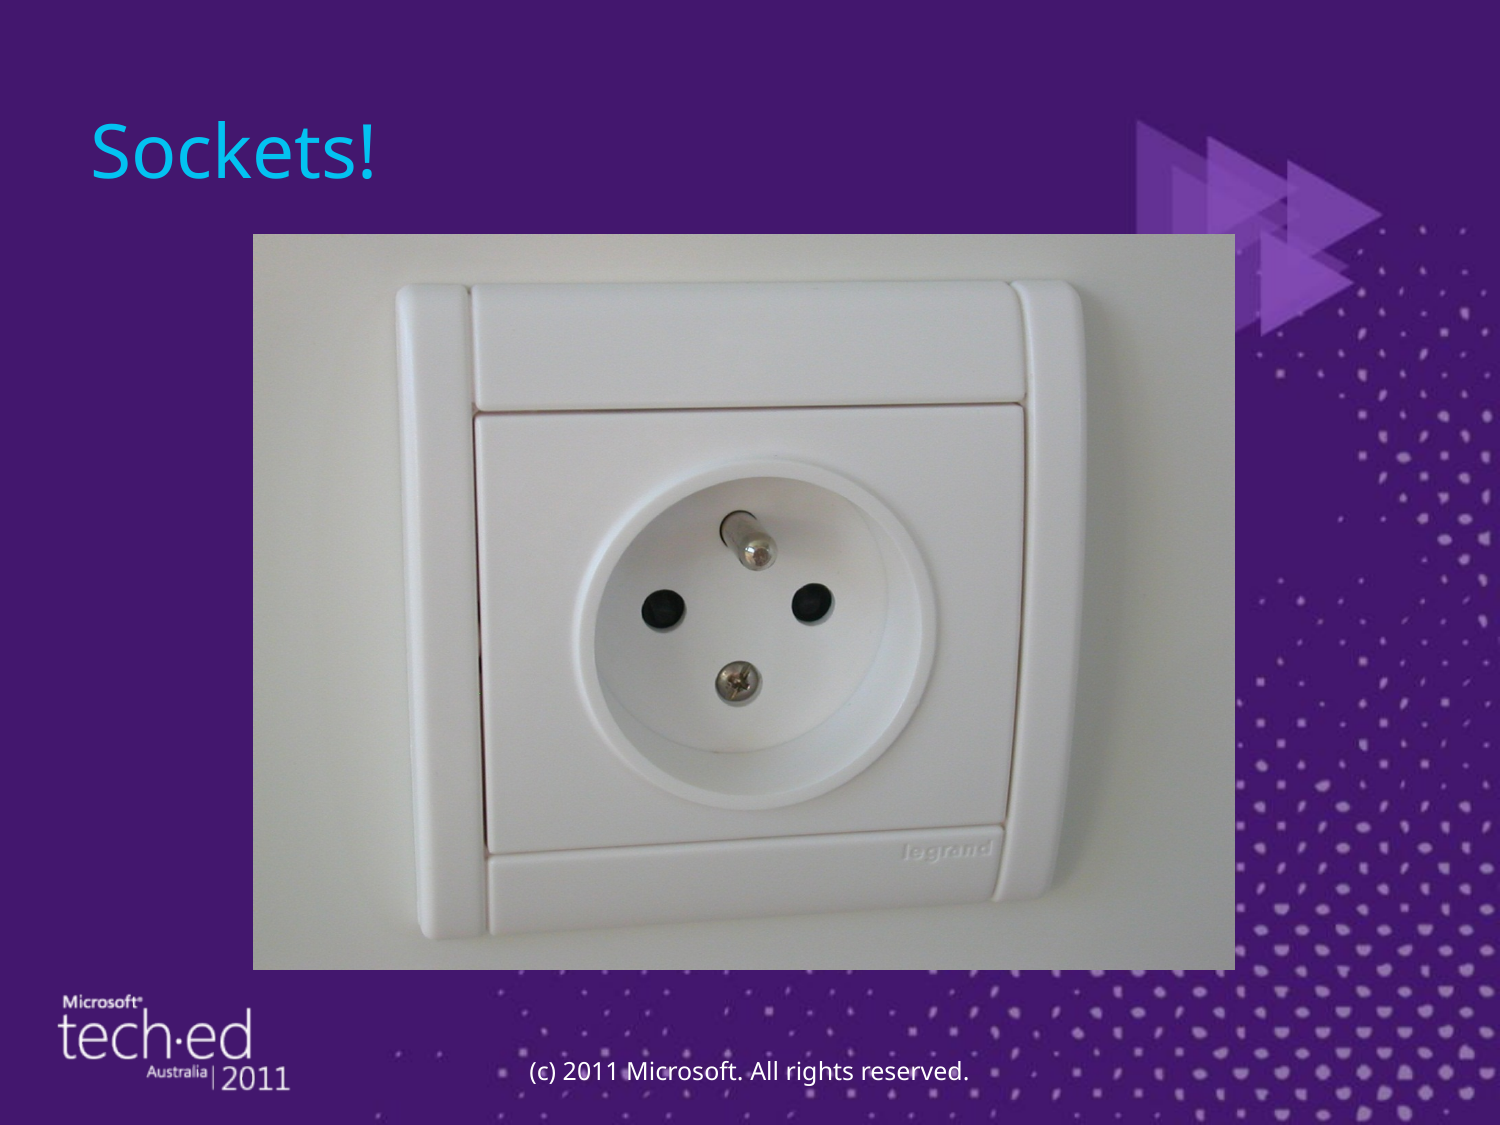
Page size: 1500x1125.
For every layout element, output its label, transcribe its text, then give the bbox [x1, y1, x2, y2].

picture [0, 0, 1500, 1125]
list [253, 234, 1235, 971]
footer (c) 2011 Microsoft. All rights reserved. [512, 1042, 988, 1103]
title Sockets! [75, 54, 1425, 243]
